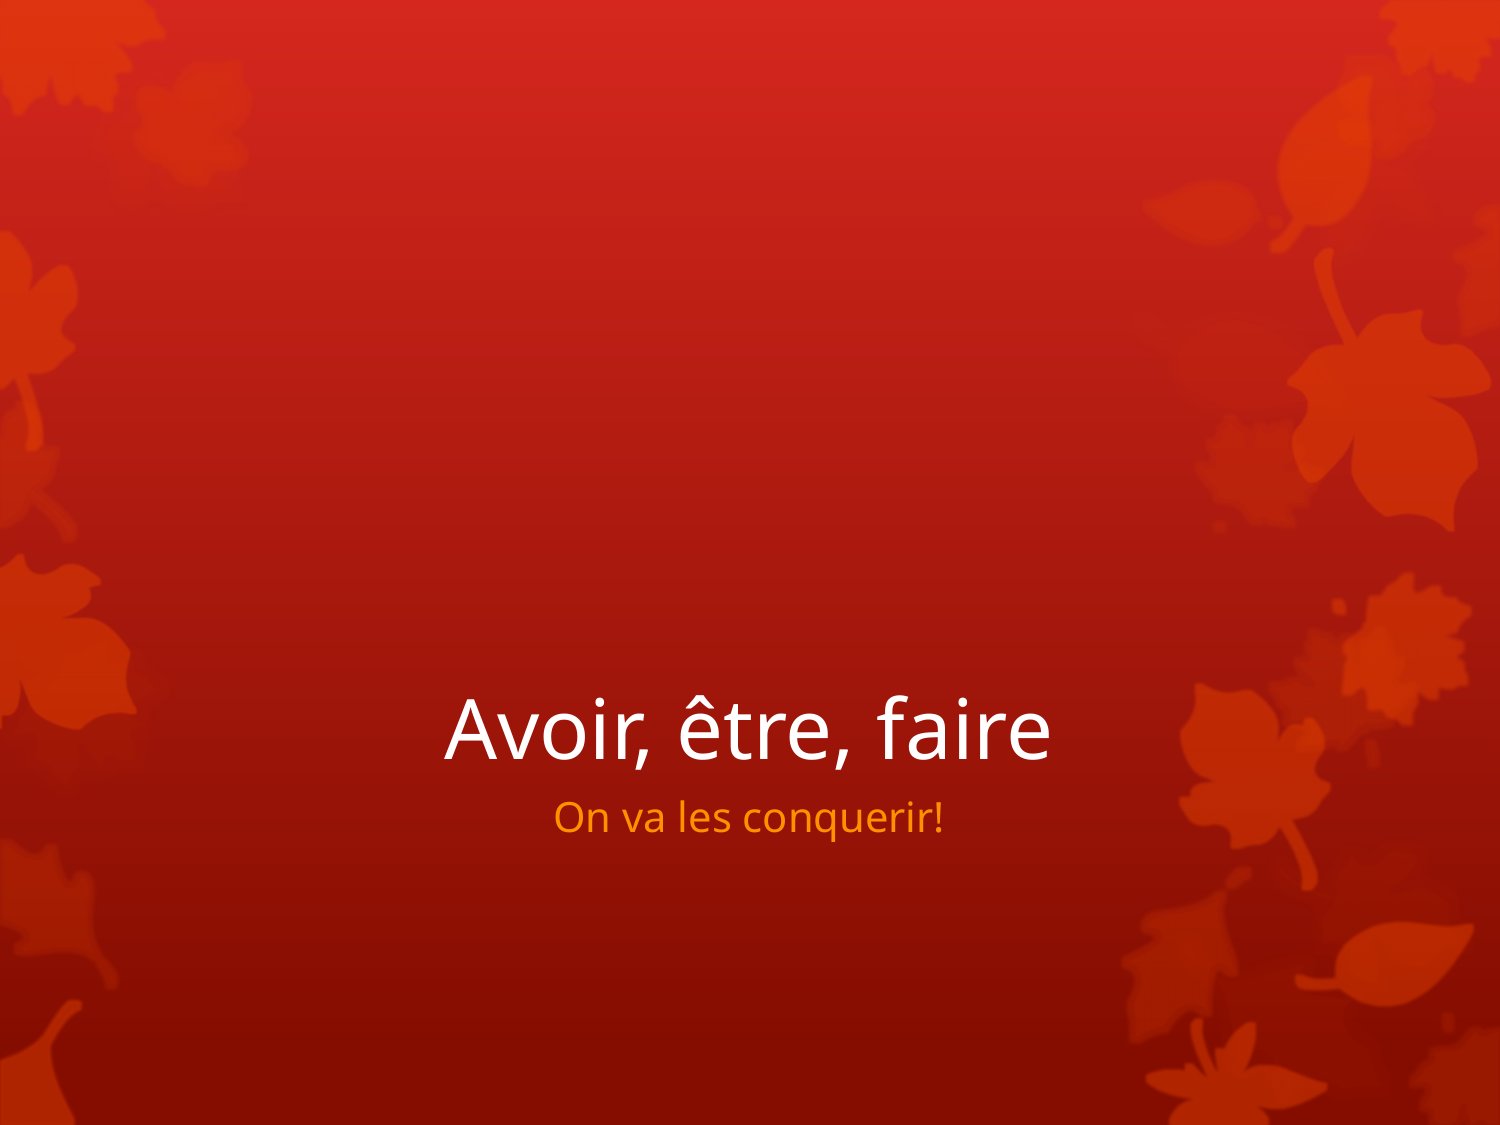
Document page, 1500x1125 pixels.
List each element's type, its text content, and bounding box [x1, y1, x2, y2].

title Avoir, être, faire [165, 542, 1334, 783]
subtitle On va les conquerir! [165, 783, 1334, 925]
